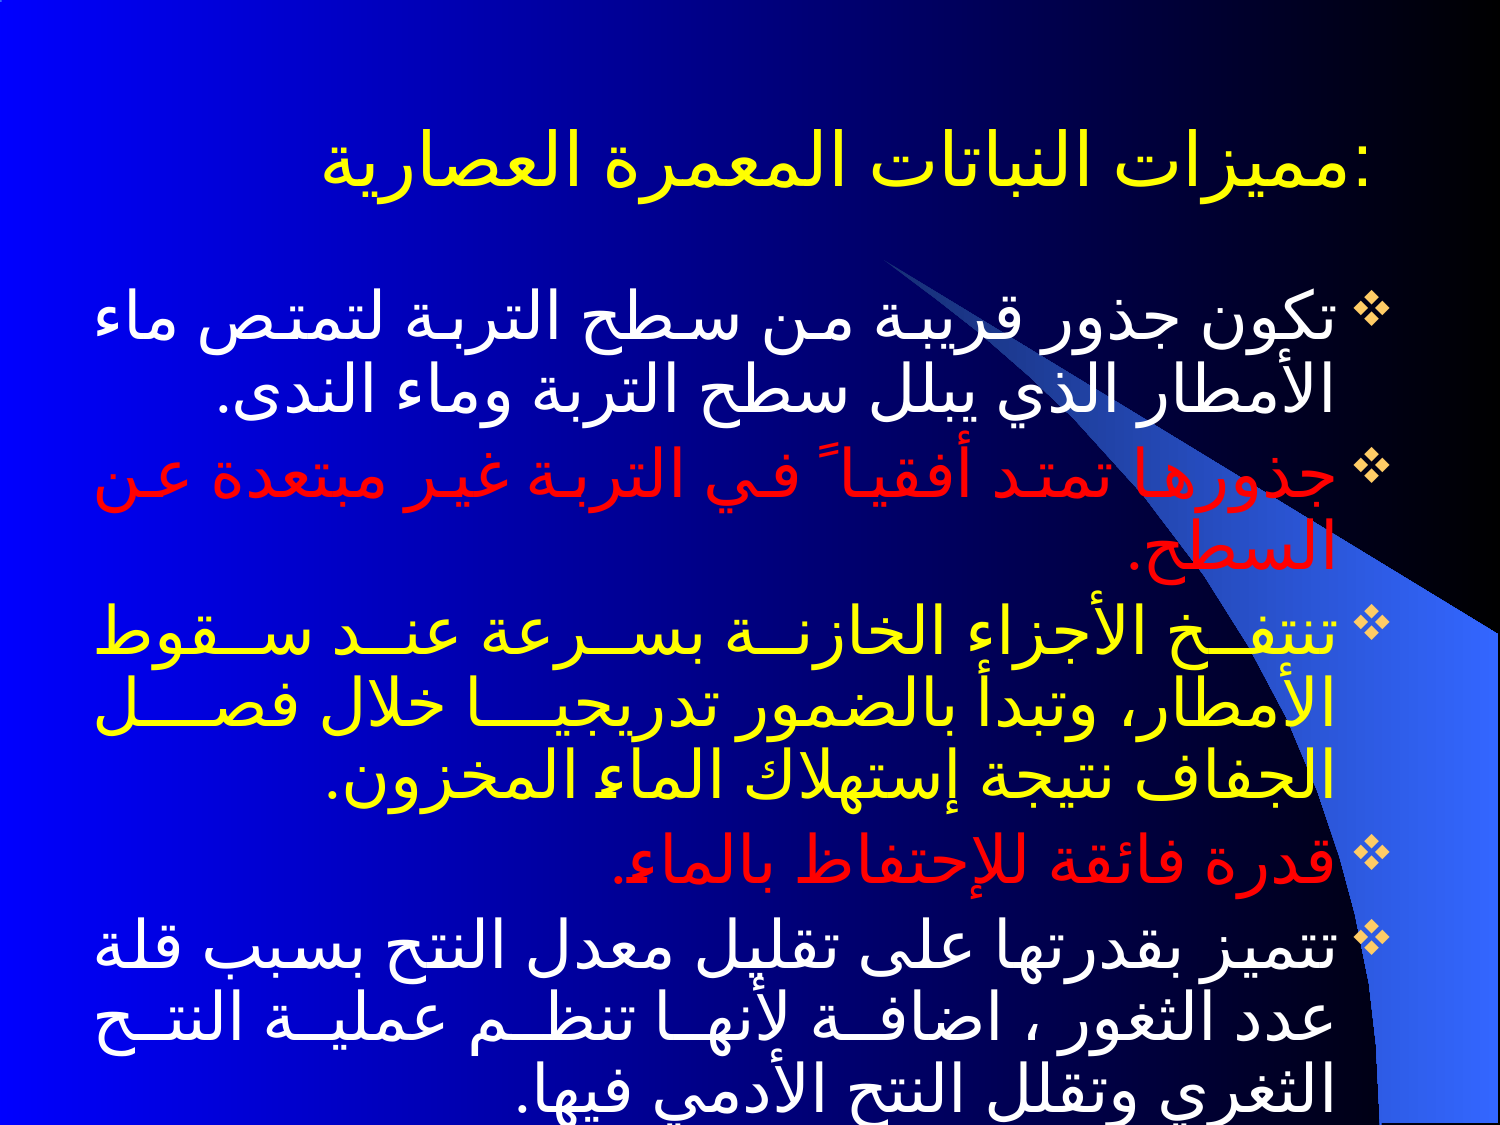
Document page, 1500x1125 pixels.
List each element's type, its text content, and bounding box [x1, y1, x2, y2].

list تكون جذور قريبة من سطح التربة لتمتص ماء الأمطار الذي يبلل سطح التربة وماء الندى. جذورها تمتد أفقيا ً في التربة غير مبتعدة عن السطح. تنتفخ الأجزاء الخازنة بسرعة عند سقوط الأمطار، وتبدأ بالضمور تدريجيا خلال فصل الجفاف نتيجة إستهلاك الماء المخزون. قدرة فائقة للإحتفاظ بالماء. تتميز بقدرتها على تقليل معدل النتح بسبب قلة عدد الثغور ، اضافة لأنها تنظم عملية النتح الثغري وتقلل النتح الأدمي فيها. [62, 274, 1426, 1088]
title مميزات النباتات المعمرة العصارية: [62, 62, 1389, 251]
